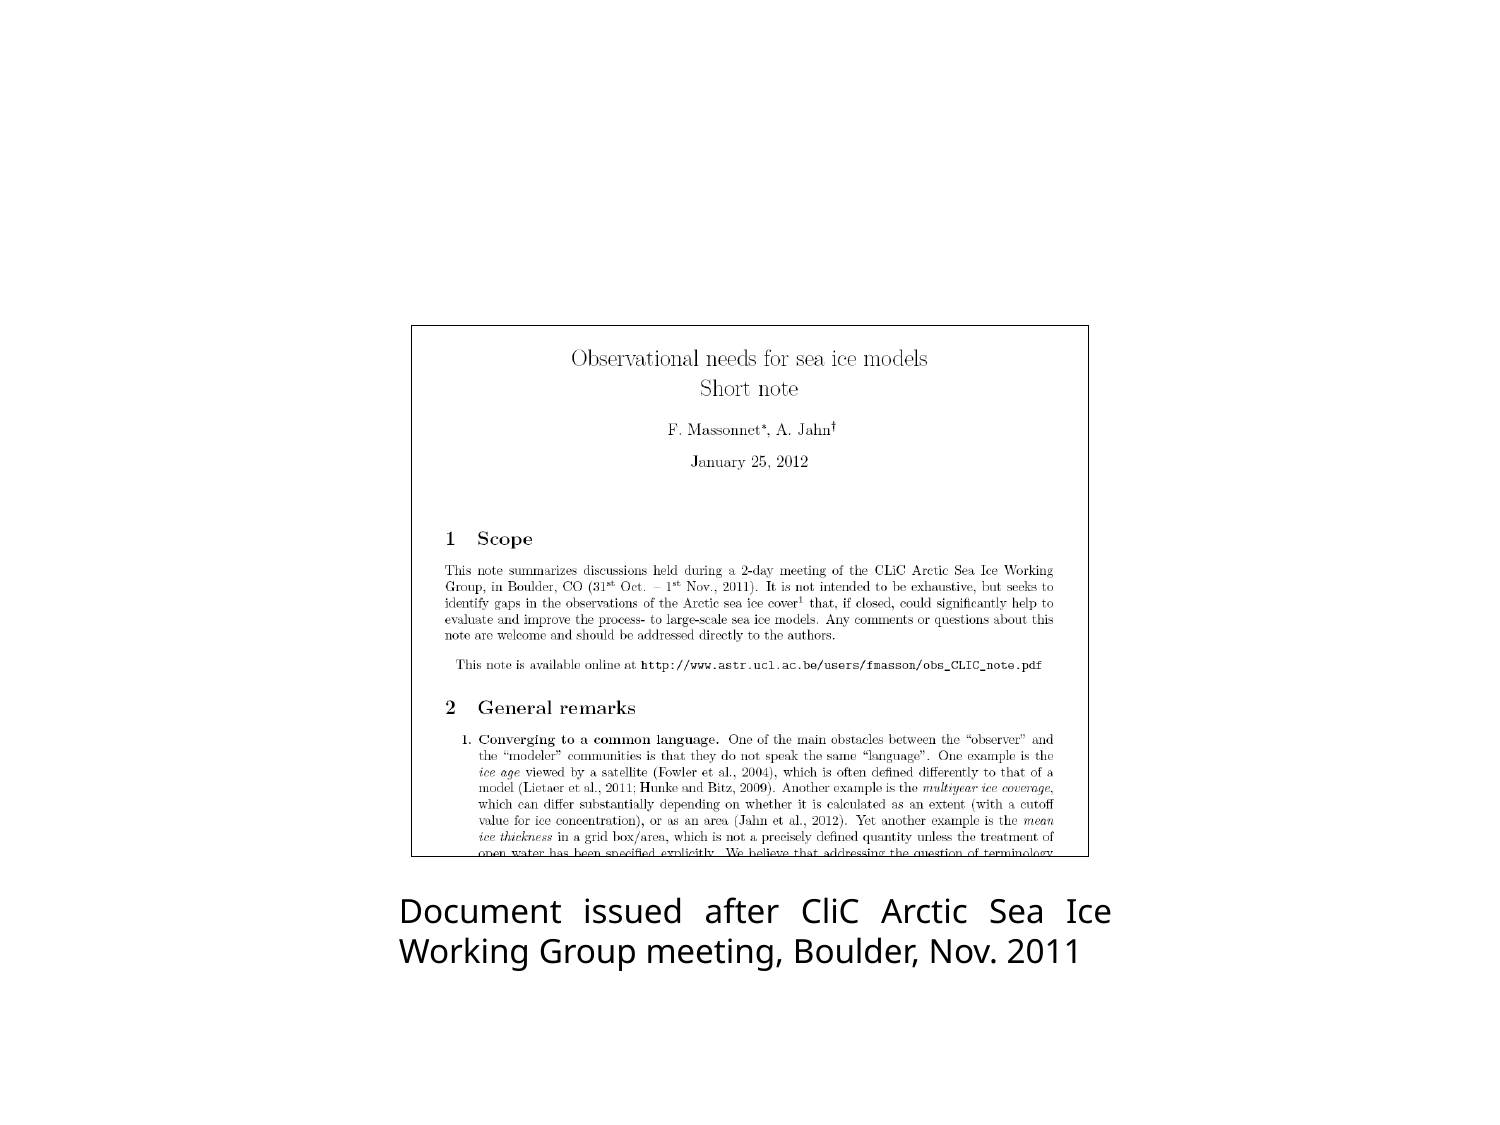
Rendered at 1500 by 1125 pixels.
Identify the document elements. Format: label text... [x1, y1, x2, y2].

picture [411, 325, 1089, 857]
text_box Document issued after CliC Arctic Sea Ice Working Group meeting, Boulder, Nov. 2011 [384, 883, 1128, 978]
